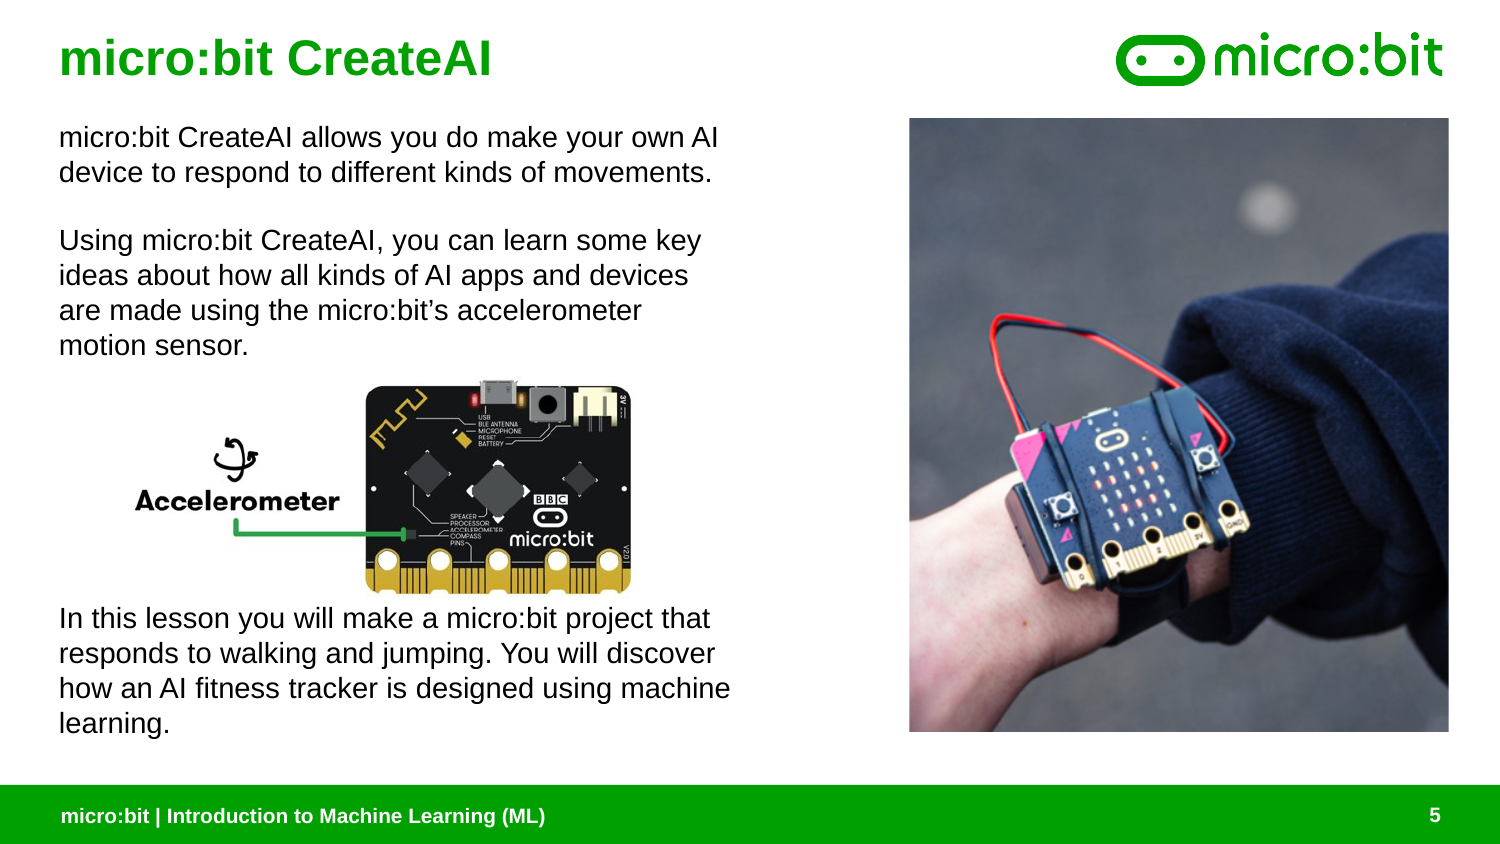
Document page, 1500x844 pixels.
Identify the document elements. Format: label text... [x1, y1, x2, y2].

picture [909, 0, 1474, 734]
list micro:bit CreateAI allows you do make your own AI device to respond to different kinds of movements. Using micro:bit CreateAI, you can learn some key ideas about how all kinds of AI apps and devices are made using the micro:bit’s accelerometer motion sensor. In this lesson you will make a micro:bit project that responds to walking and jumping. You will discover how an AI fitness tracker is designed using machine learning. motio [59, 118, 736, 751]
title micro:bit CreateAI [59, 0, 971, 119]
picture [104, 375, 690, 613]
